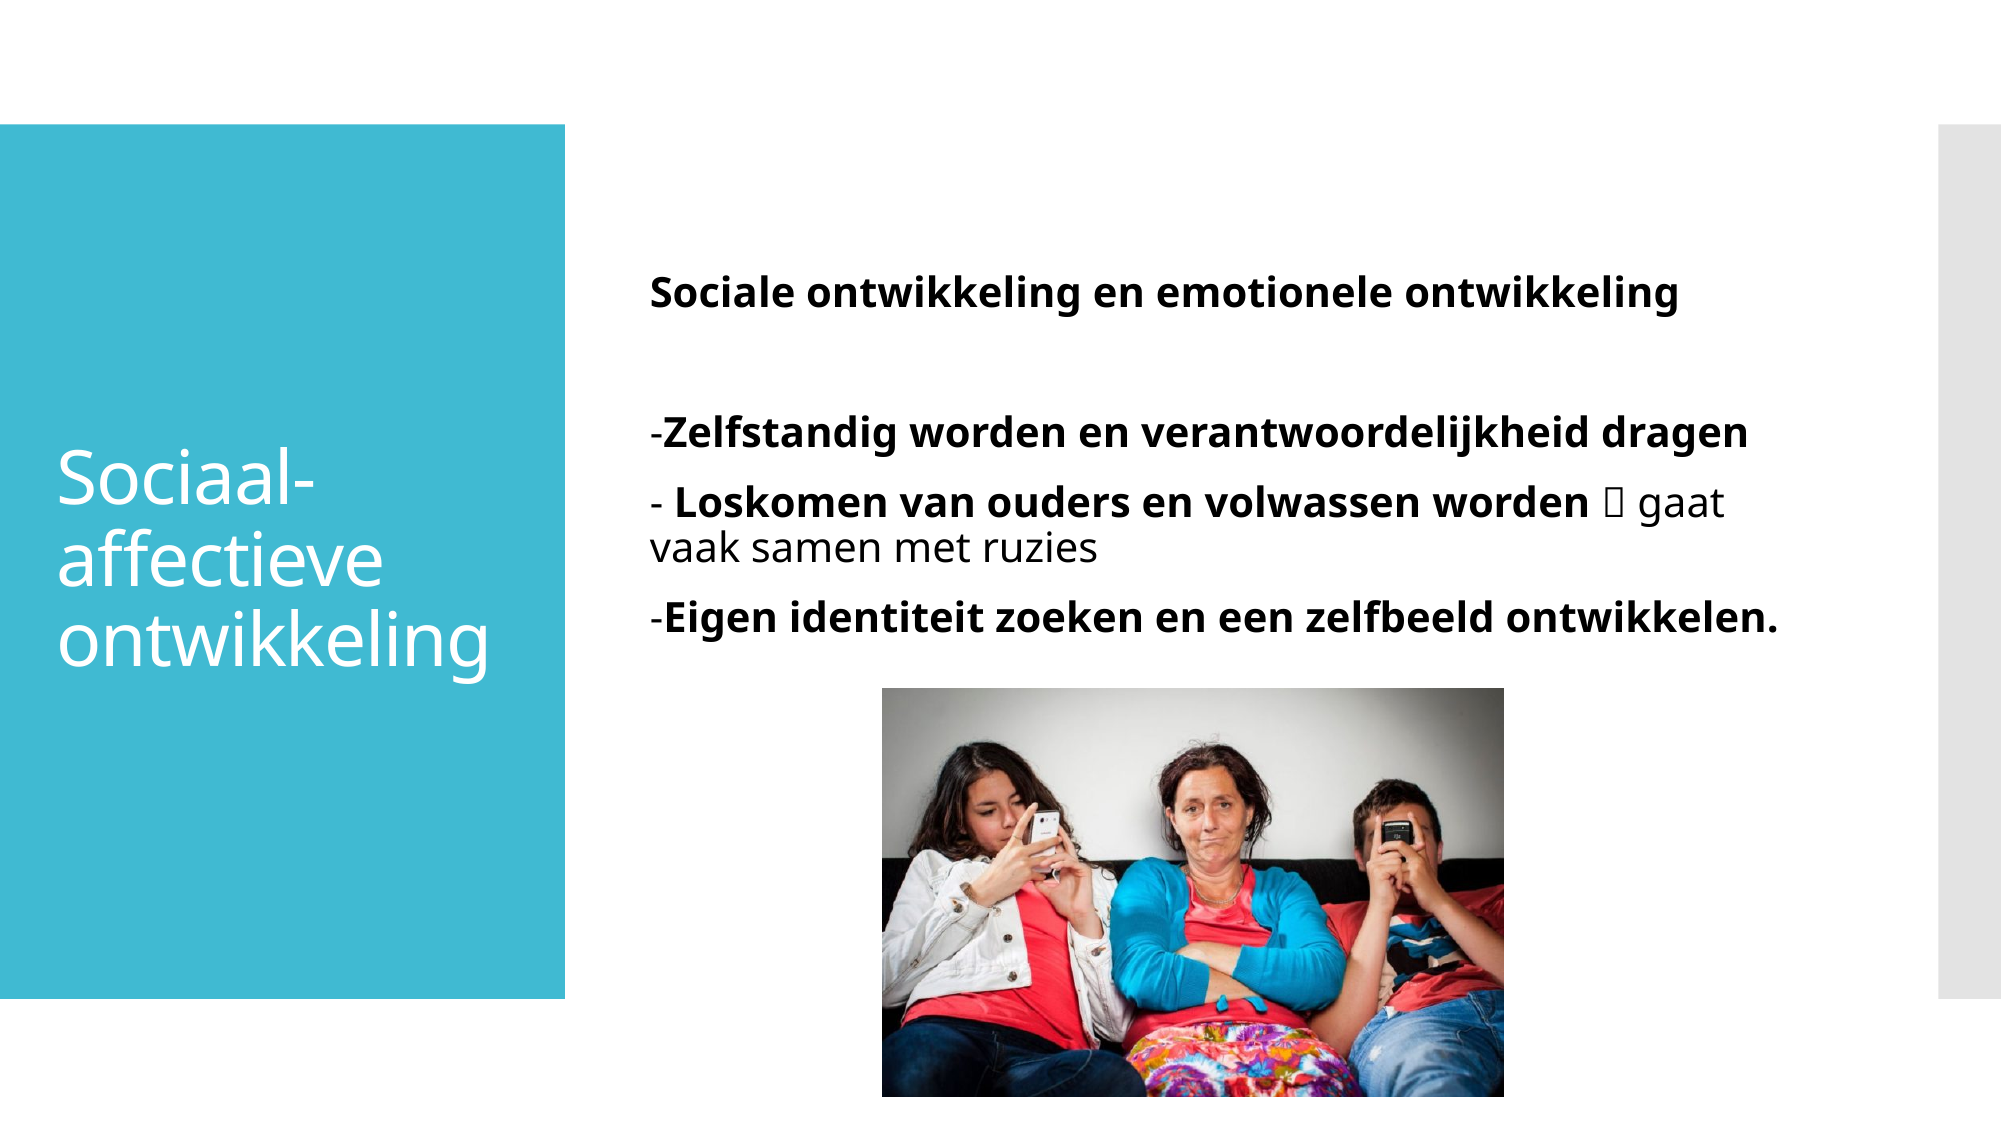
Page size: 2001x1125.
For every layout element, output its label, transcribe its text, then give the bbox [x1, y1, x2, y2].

title Sociaal-affectieve ontwikkeling [41, 184, 525, 940]
list Sociale ontwikkeling en emotionele ontwikkeling -Zelfstandig worden en verantwoordelijkheid dragen - Loskomen van ouders en volwassen worden  gaat vaak samen met ruzies -Eigen identiteit zoeken en een zelfbeeld ontwikkelen. [634, 141, 1835, 982]
picture [882, 688, 1505, 1098]
